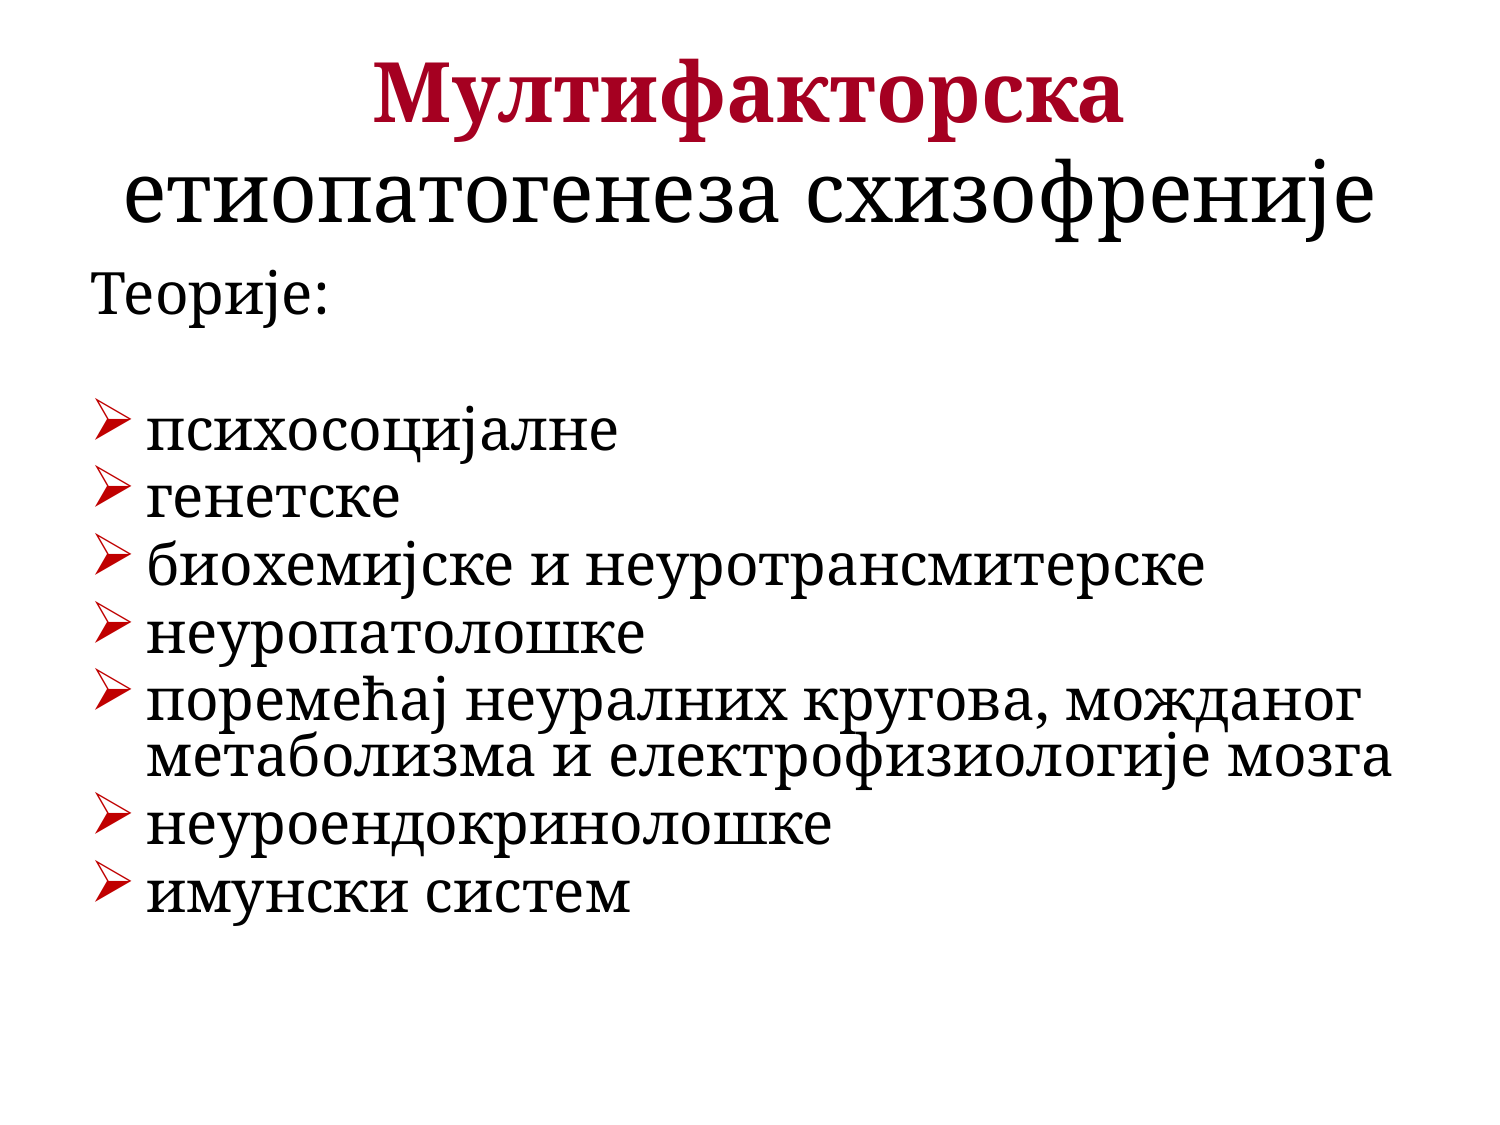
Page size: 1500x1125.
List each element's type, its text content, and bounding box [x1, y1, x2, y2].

list Теорије: психосоцијалне генетске биохемијске и неуротрансмитерске неуропатолошке поремећај неуралних кругова, можданог метаболизма и електрофизиологије мозга неуроендокринолошке имунски систем [74, 262, 1426, 1006]
title Мултифакторска етиопатогенеза схизофреније [74, 44, 1426, 233]
